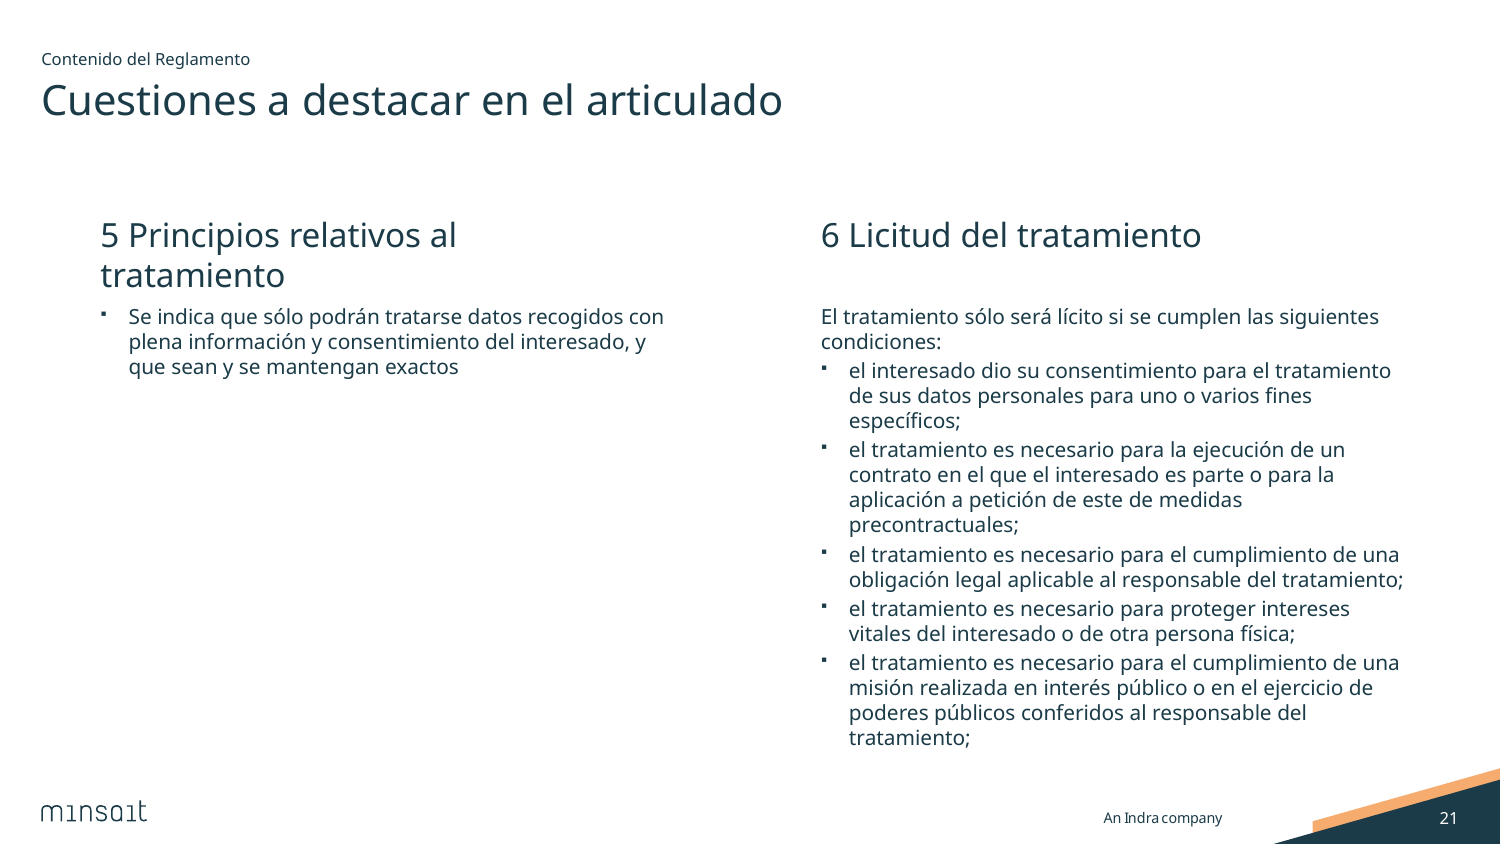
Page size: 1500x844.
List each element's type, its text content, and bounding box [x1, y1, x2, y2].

text_box Se indica que sólo podrán tratarse datos recogidos con plena información y consentimiento del interesado, y que sean y se mantengan exactos [100, 303, 680, 777]
title Cuestiones a destacar en el articulado [41, 79, 1459, 193]
text_box 5 Principios relativos al tratamiento [100, 214, 644, 328]
text_box 6 Licitud del tratamiento [820, 214, 1280, 328]
text_box El tratamiento sólo será lícito si se cumplen las siguientes condiciones: el interesado dio su consentimiento para el tratamiento de sus datos personales para uno o varios fines específicos; el tratamiento es necesario para la ejecución de un contrato en el que el interesado es parte o para la aplicación a petición de este de medidas precontractuales; el tratamiento es necesario para el cumplimiento de una obligación legal aplicable al responsable del tratamiento; el tratamiento es necesario para proteger intereses vitales del interesado o de otra persona física; el tratamiento es necesario para el cumplimiento de una misión realizada en interés público o en el ejercicio de poderes públicos conferidos al responsable del tratamiento; [820, 303, 1413, 777]
list Contenido del Reglamento [41, 43, 1459, 75]
